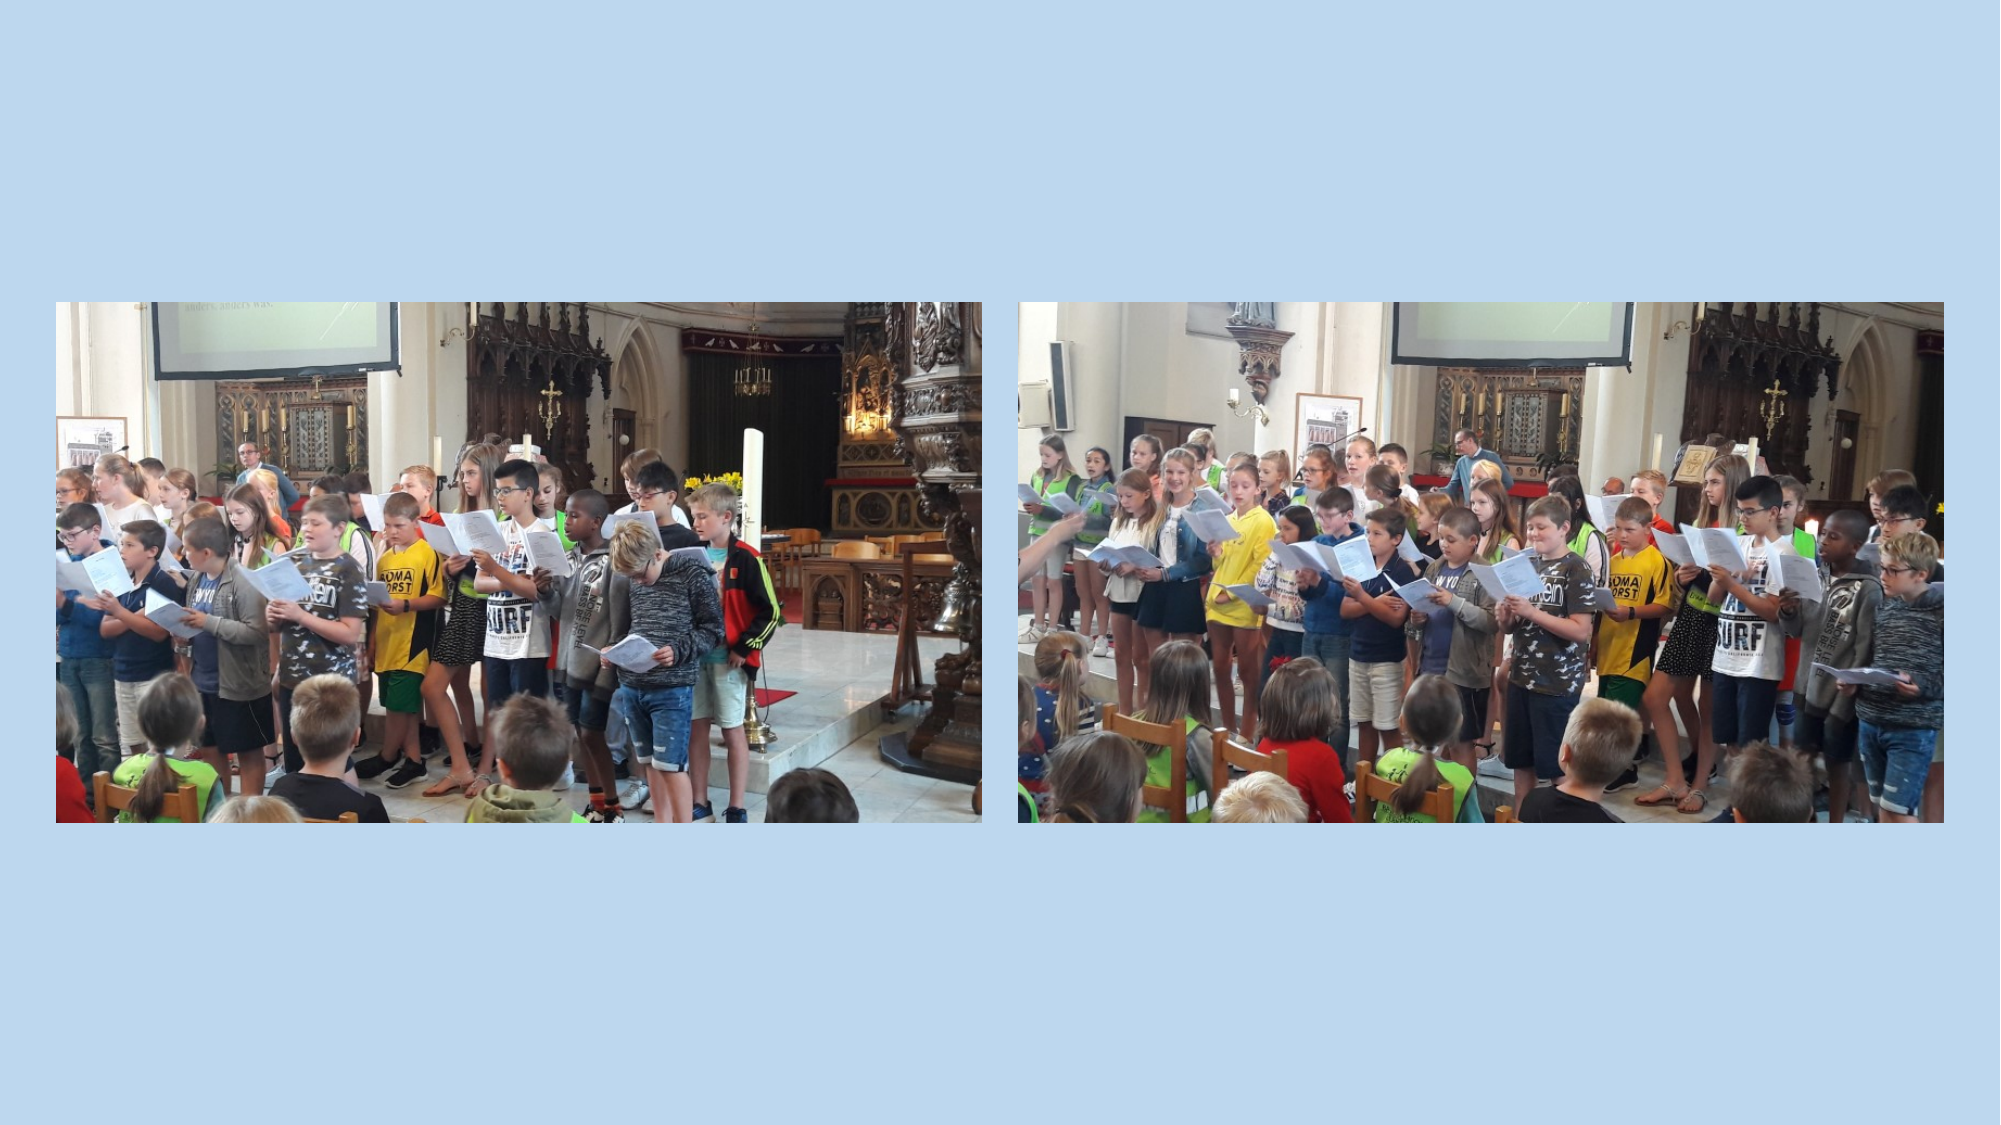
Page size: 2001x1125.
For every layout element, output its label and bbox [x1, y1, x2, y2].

picture [56, 302, 982, 823]
picture [1018, 302, 1944, 823]
